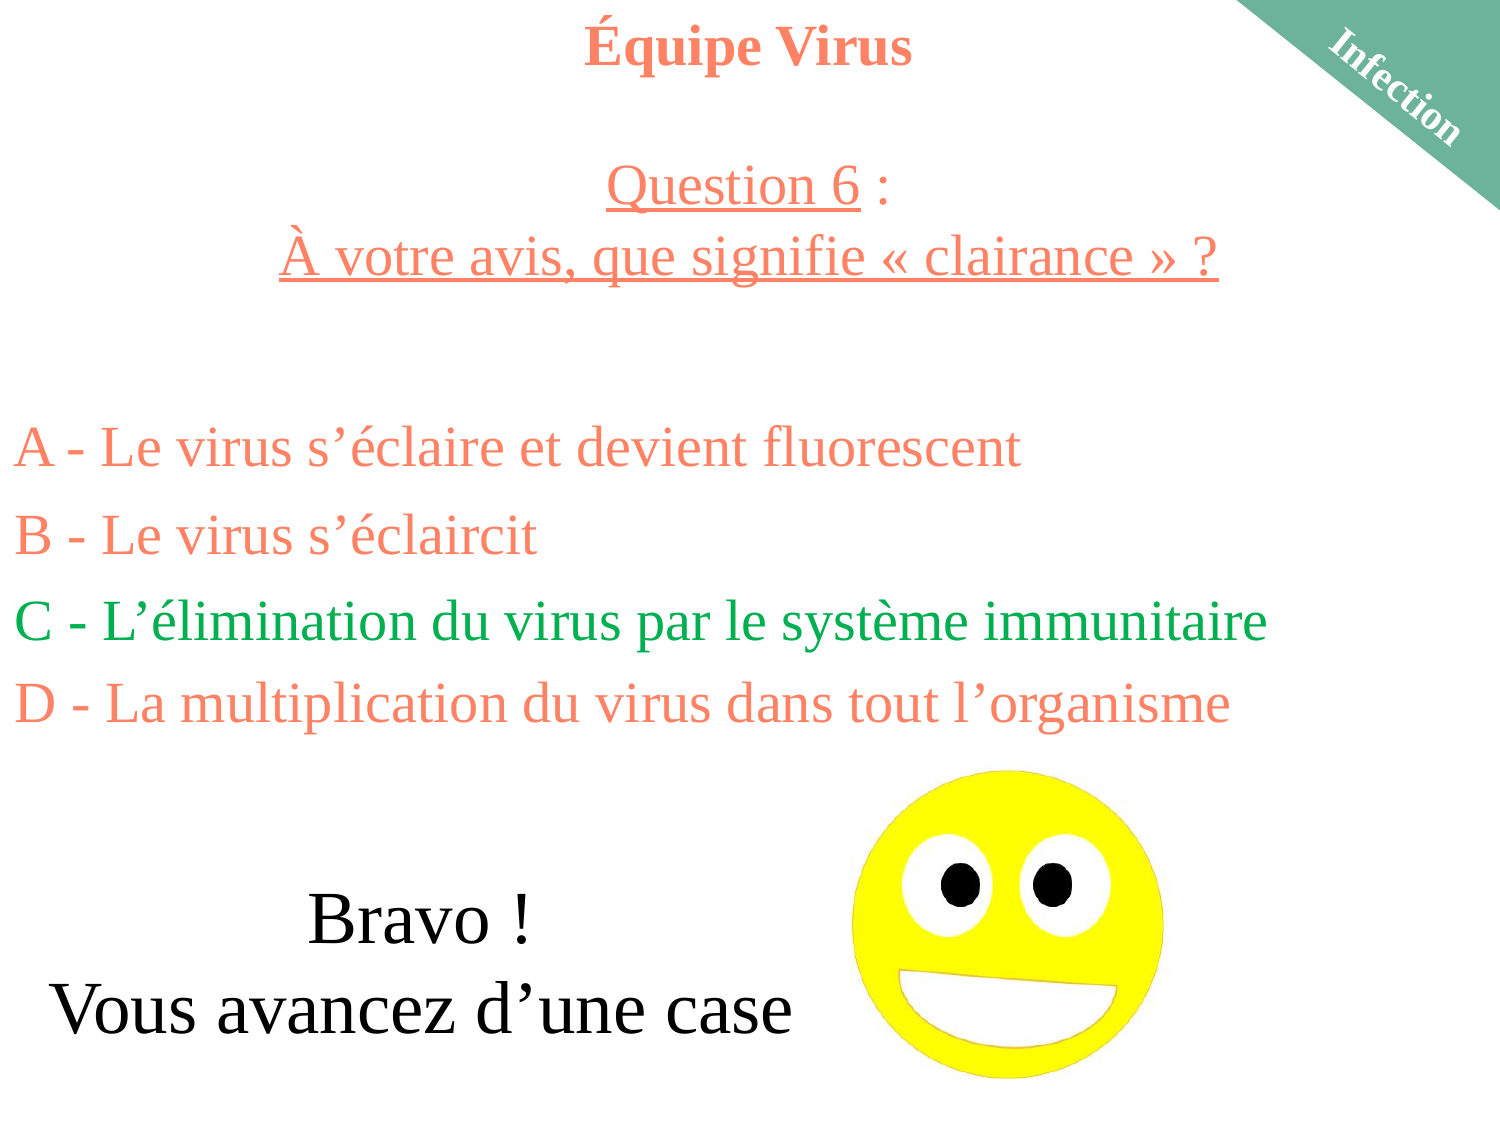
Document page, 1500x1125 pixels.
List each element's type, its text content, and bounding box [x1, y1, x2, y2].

text_box Équipe Virus Question 6 : À votre avis, que signifie « clairance » ? [0, 0, 1499, 294]
text_box A - Le virus s’éclaire et devient fluorescent [0, 400, 1493, 486]
text_box [1233, 0, 1500, 214]
text_box Infection [1305, 0, 1500, 204]
picture [844, 762, 1171, 1088]
text_box B - Le virus s’éclaircit [0, 488, 1500, 574]
text_box D - La multiplication du virus dans tout l’organisme [0, 656, 1500, 742]
text_box C - L’élimination du virus par le système immunitaire [0, 574, 1500, 656]
text_box Bravo ! Vous avancez d’une case [33, 860, 810, 1056]
